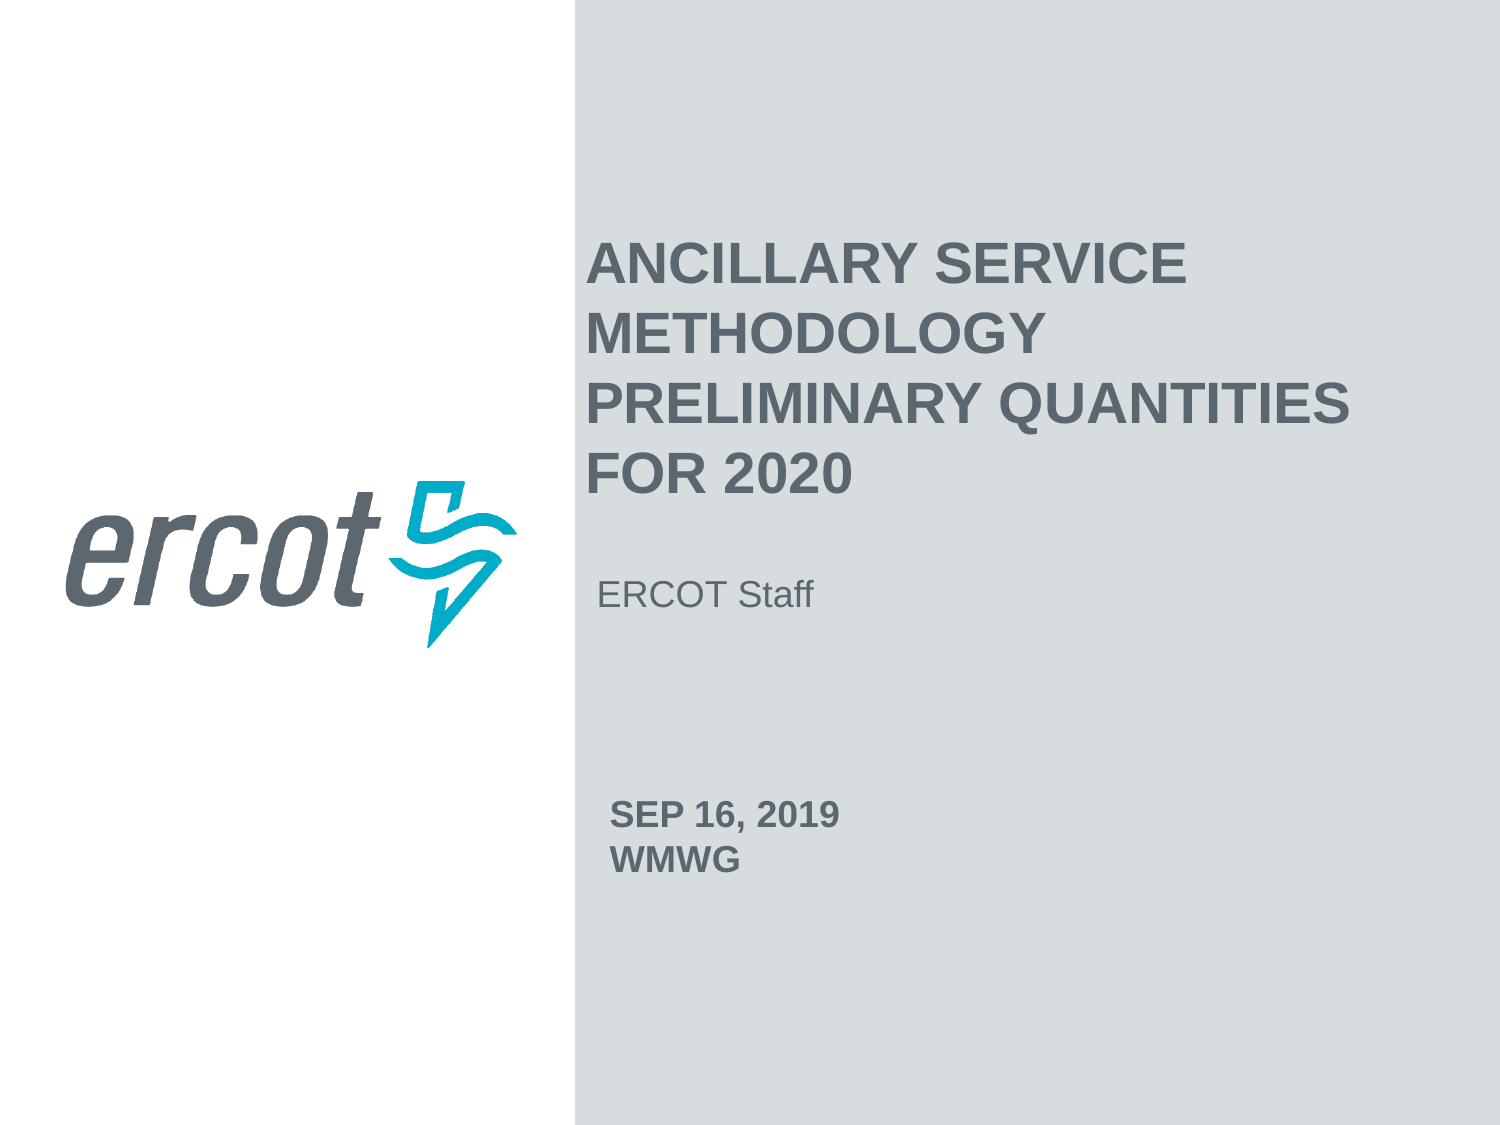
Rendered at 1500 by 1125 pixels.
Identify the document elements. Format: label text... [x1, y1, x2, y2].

picture [56, 471, 525, 654]
list ERCOT Staff [581, 562, 1315, 714]
list Sep 16, 2019 WMWG [594, 782, 1328, 890]
list Ancillary Service Methodology Preliminary Quantities for 2020 [570, 217, 1500, 596]
